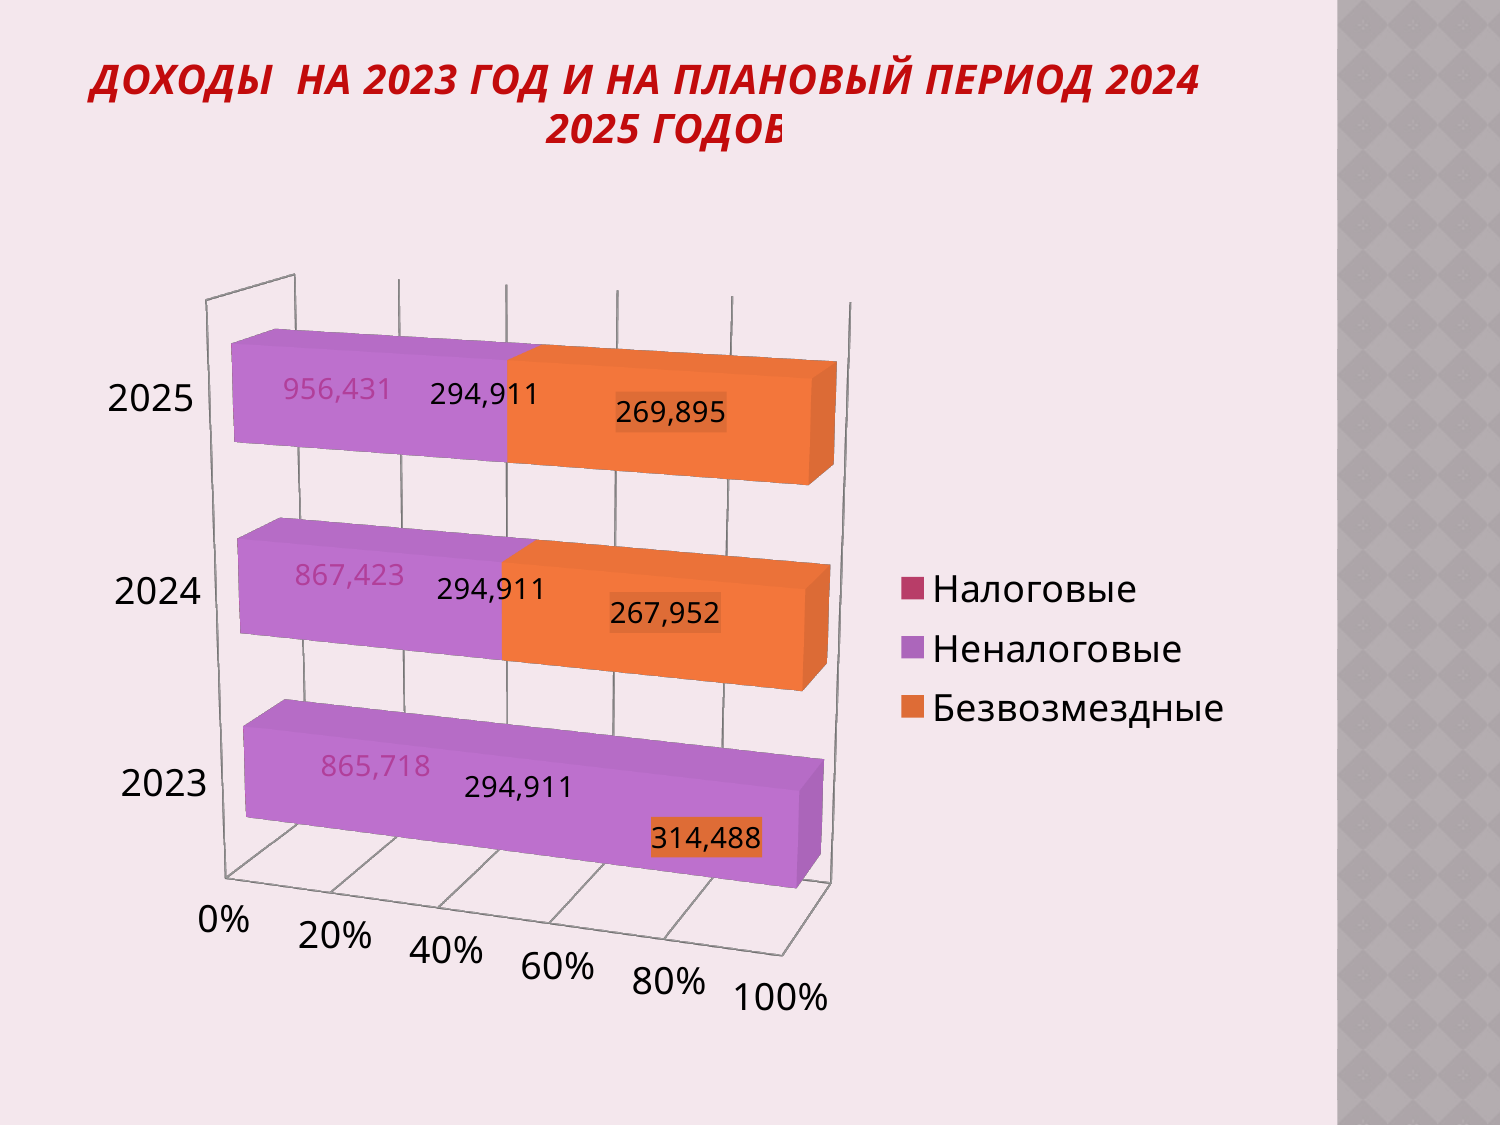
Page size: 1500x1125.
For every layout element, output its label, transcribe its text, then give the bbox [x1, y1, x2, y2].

chart [69, 257, 1252, 1038]
title Доходы на 2023 год и на плановый период 2024 и 2025 годов [75, 52, 1263, 240]
